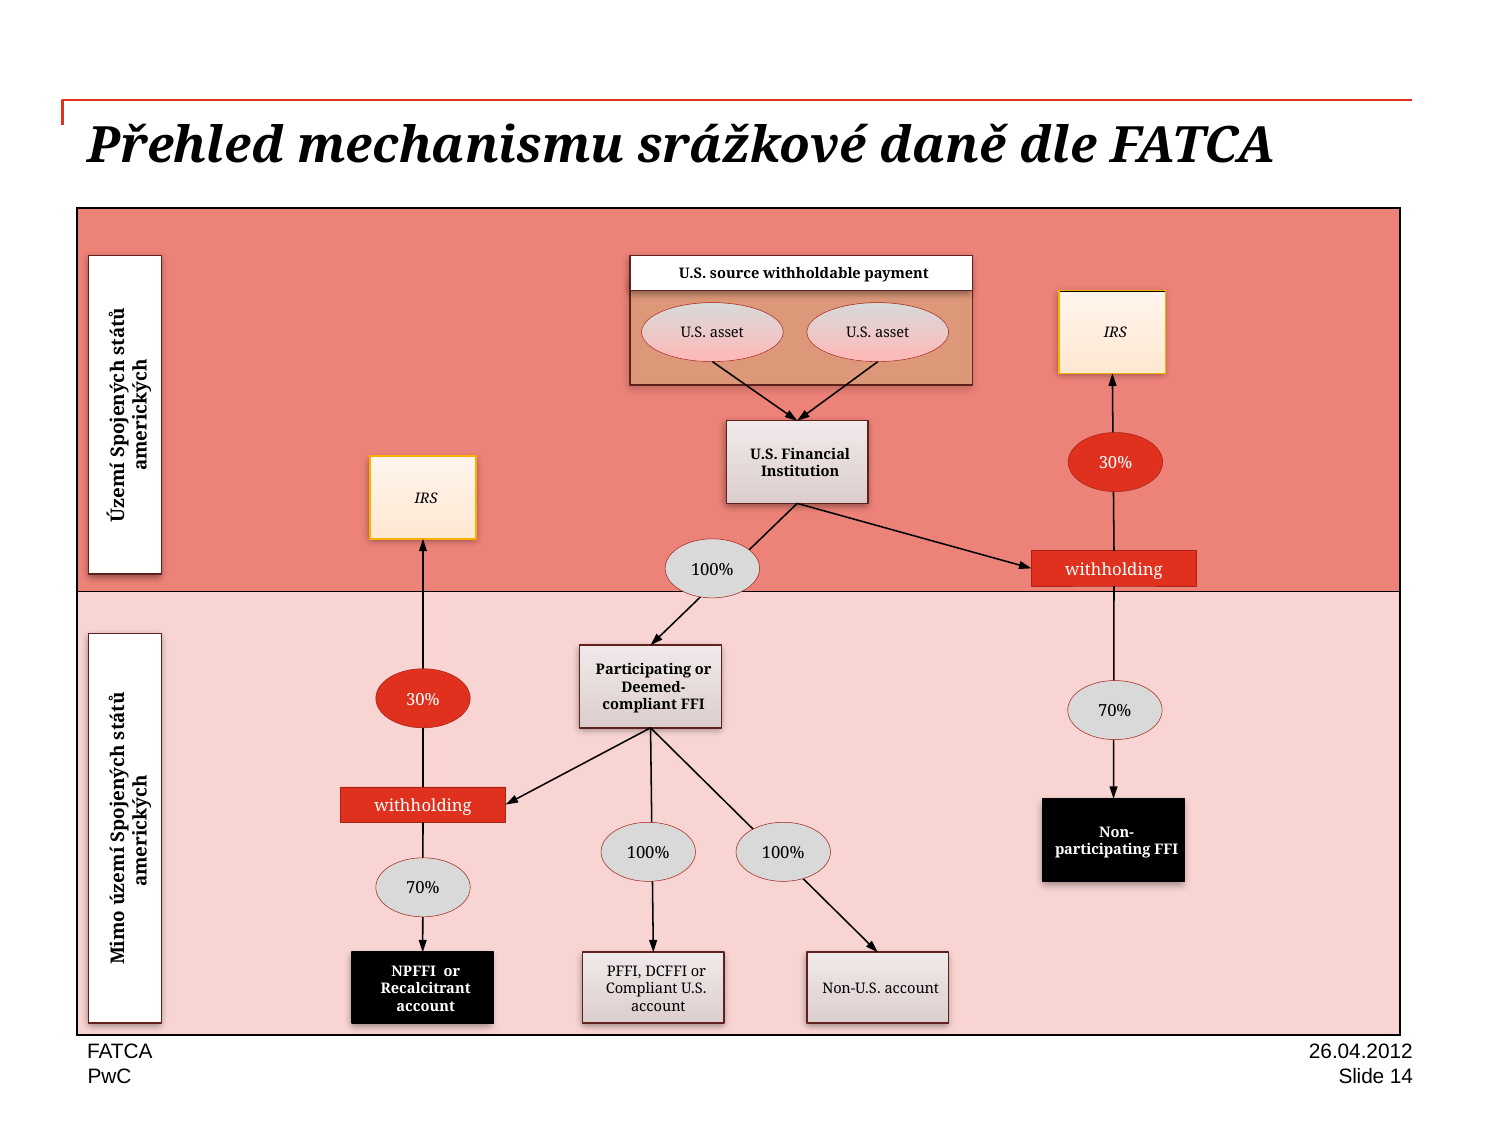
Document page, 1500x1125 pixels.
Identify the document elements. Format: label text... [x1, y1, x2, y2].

text_box 100% [598, 820, 644, 884]
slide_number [1162, 1037, 1413, 1063]
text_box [712, 361, 795, 421]
text_box U.S. source withholdable payment [629, 255, 973, 291]
text_box 30% [1066, 430, 1107, 494]
text_box Non-participating FFI [1042, 798, 1185, 882]
text_box [629, 298, 973, 386]
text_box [650, 727, 879, 953]
text_box PFFI, DCFFI or Compliant U.S. account [582, 951, 725, 1024]
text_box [796, 503, 1032, 569]
text_box 70% [1065, 678, 1108, 742]
text_box IRS [1058, 290, 1166, 374]
text_box U.S. asset [804, 300, 951, 364]
title Přehled mechanismu srážkové daně dle FATCA [87, 112, 1413, 263]
text_box 70% [429, 855, 473, 919]
table_header [78, 209, 1399, 591]
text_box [505, 727, 649, 805]
text_box IRS [369, 455, 477, 540]
text_box 30% [1119, 430, 1165, 494]
text_box withholding [338, 785, 508, 824]
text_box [796, 361, 878, 421]
text_box Mimo území Spojených států amerických [88, 633, 162, 1024]
text_box 30% [428, 666, 473, 730]
text_box 70% [373, 855, 417, 919]
text_box U.S. asset [639, 300, 786, 364]
text_box withholding [1029, 549, 1199, 588]
text_box Non-U.S. account [806, 951, 949, 1024]
slide_number Slide 14 [1162, 1063, 1413, 1088]
table_cell [78, 592, 1399, 1034]
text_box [650, 503, 798, 646]
text_box Participating or Deemed-compliant FFI [579, 644, 722, 726]
text_box U.S. Financial Institution [726, 429, 869, 501]
text_box 70% [1119, 678, 1165, 742]
text_box NPFFI or Recalcitrant account [351, 951, 494, 1024]
text_box Území Spojených států amerických [88, 255, 162, 575]
text_box 30% [373, 666, 418, 730]
footer FATCA [86, 1037, 950, 1063]
